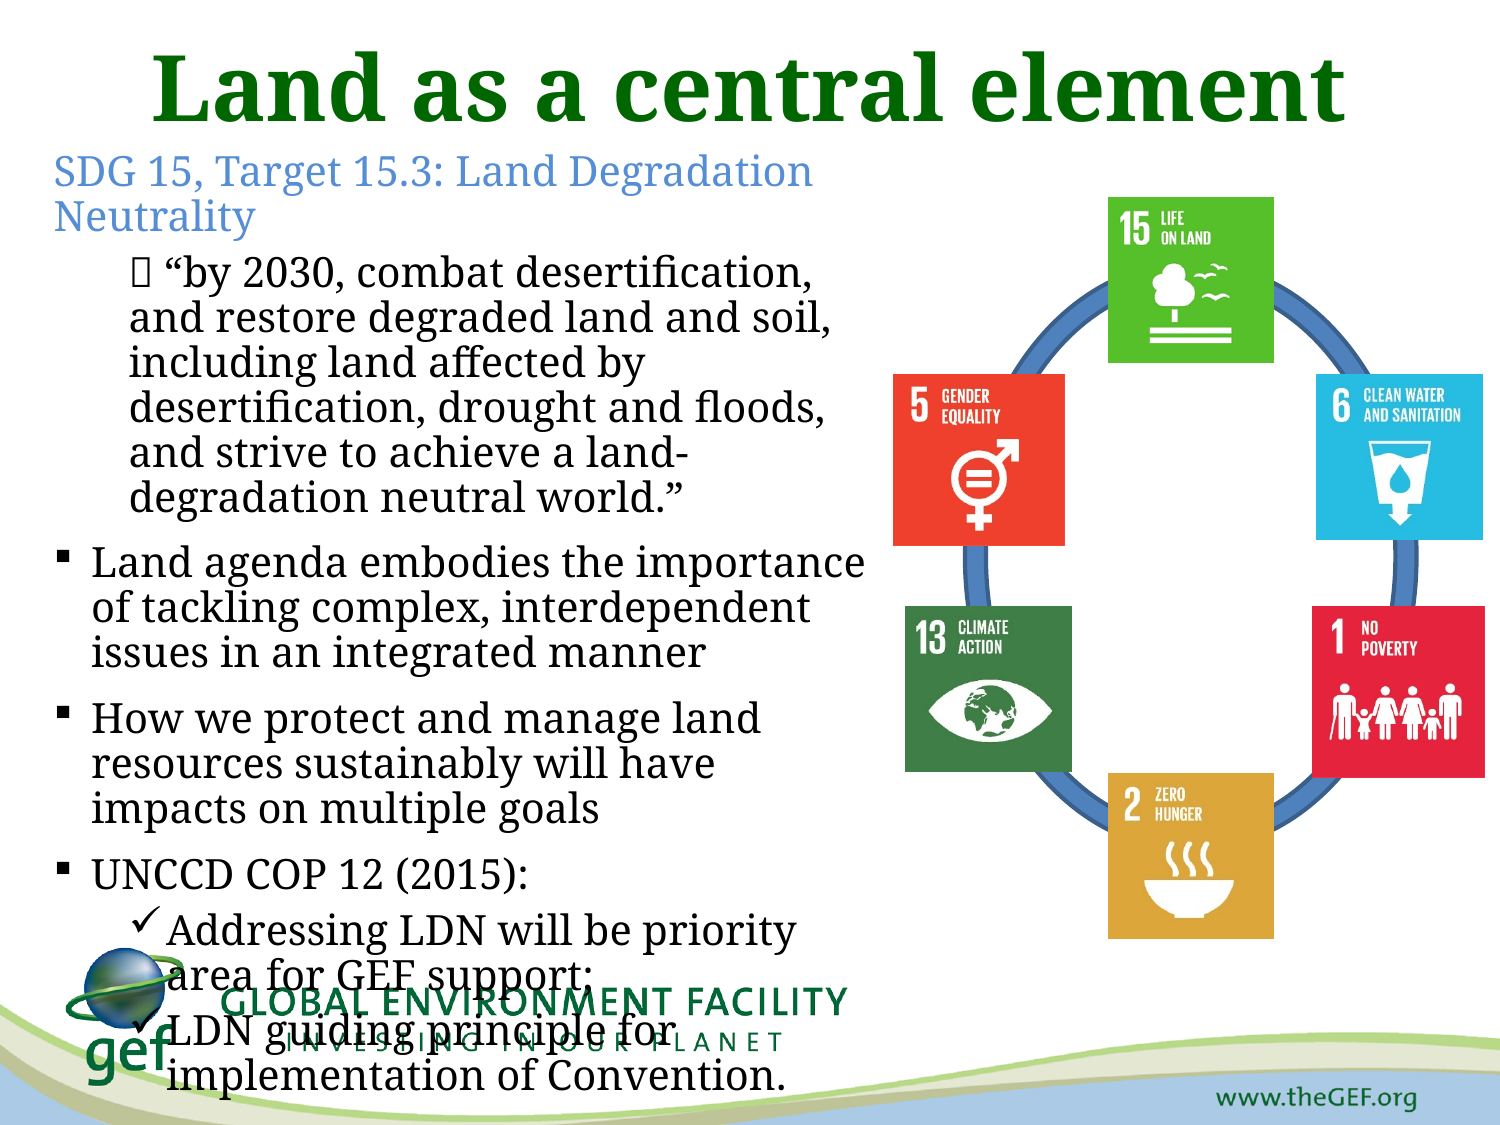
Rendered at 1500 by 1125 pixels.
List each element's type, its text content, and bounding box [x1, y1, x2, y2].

picture [1312, 605, 1485, 779]
picture [892, 373, 1065, 547]
text_box [1043, 778, 1102, 829]
text_box [962, 554, 992, 604]
picture [905, 605, 1072, 773]
picture [1316, 373, 1483, 541]
text_box [1390, 548, 1419, 604]
title Land as a central element [0, 24, 1500, 146]
text_box [1280, 777, 1335, 829]
text_box [1280, 283, 1370, 372]
picture [1107, 196, 1275, 364]
text_box SDG 15, Target 15.3: Land Degradation Neutrality  “by 2030, combat desertification, and restore degraded land and soil, including land affected by desertification, drought and floods, and strive to achieve a land-degradation neutral world.” Land agenda embodies the importance of tackling complex, interdependent issues in an integrated manner How we protect and manage land resources sustainably will have impacts on multiple goals UNCCD COP 12 (2015): Addressing LDN will be priority area for GEF support; LDN guiding principle for implementation of Convention. [42, 145, 893, 940]
picture [0, 773, 1500, 1125]
text_box [1012, 283, 1102, 372]
